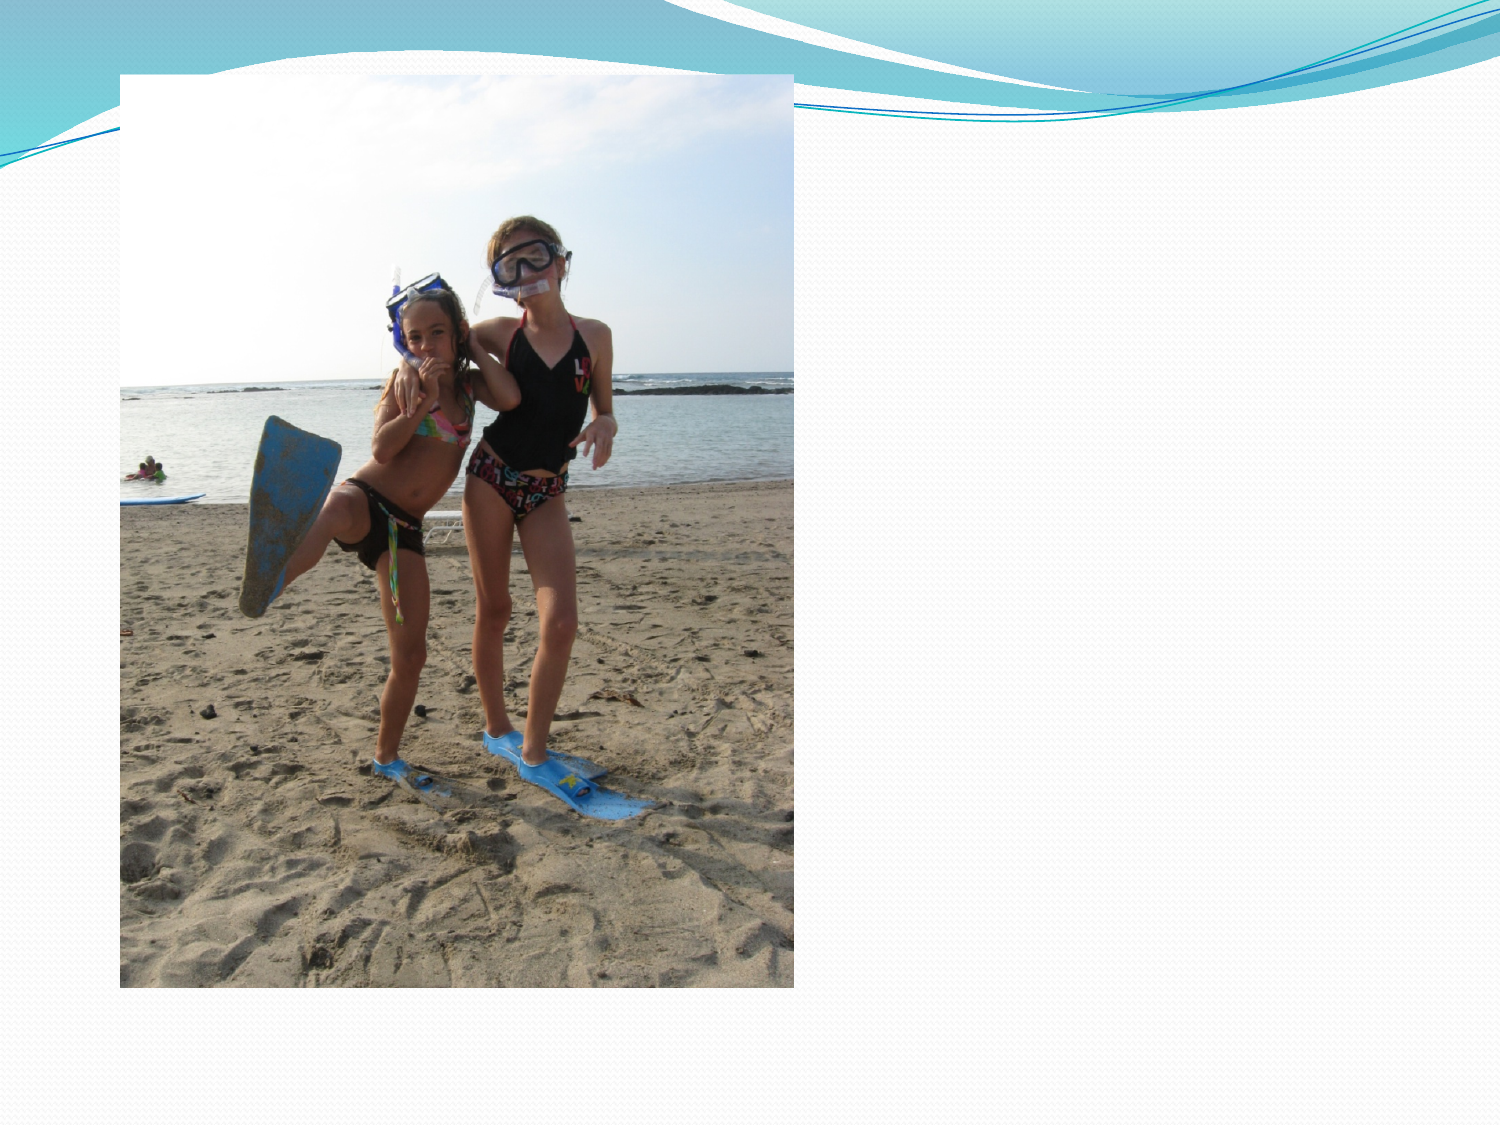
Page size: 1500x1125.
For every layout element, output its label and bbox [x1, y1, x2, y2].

picture [120, 880, 794, 988]
picture [0, 75, 914, 870]
